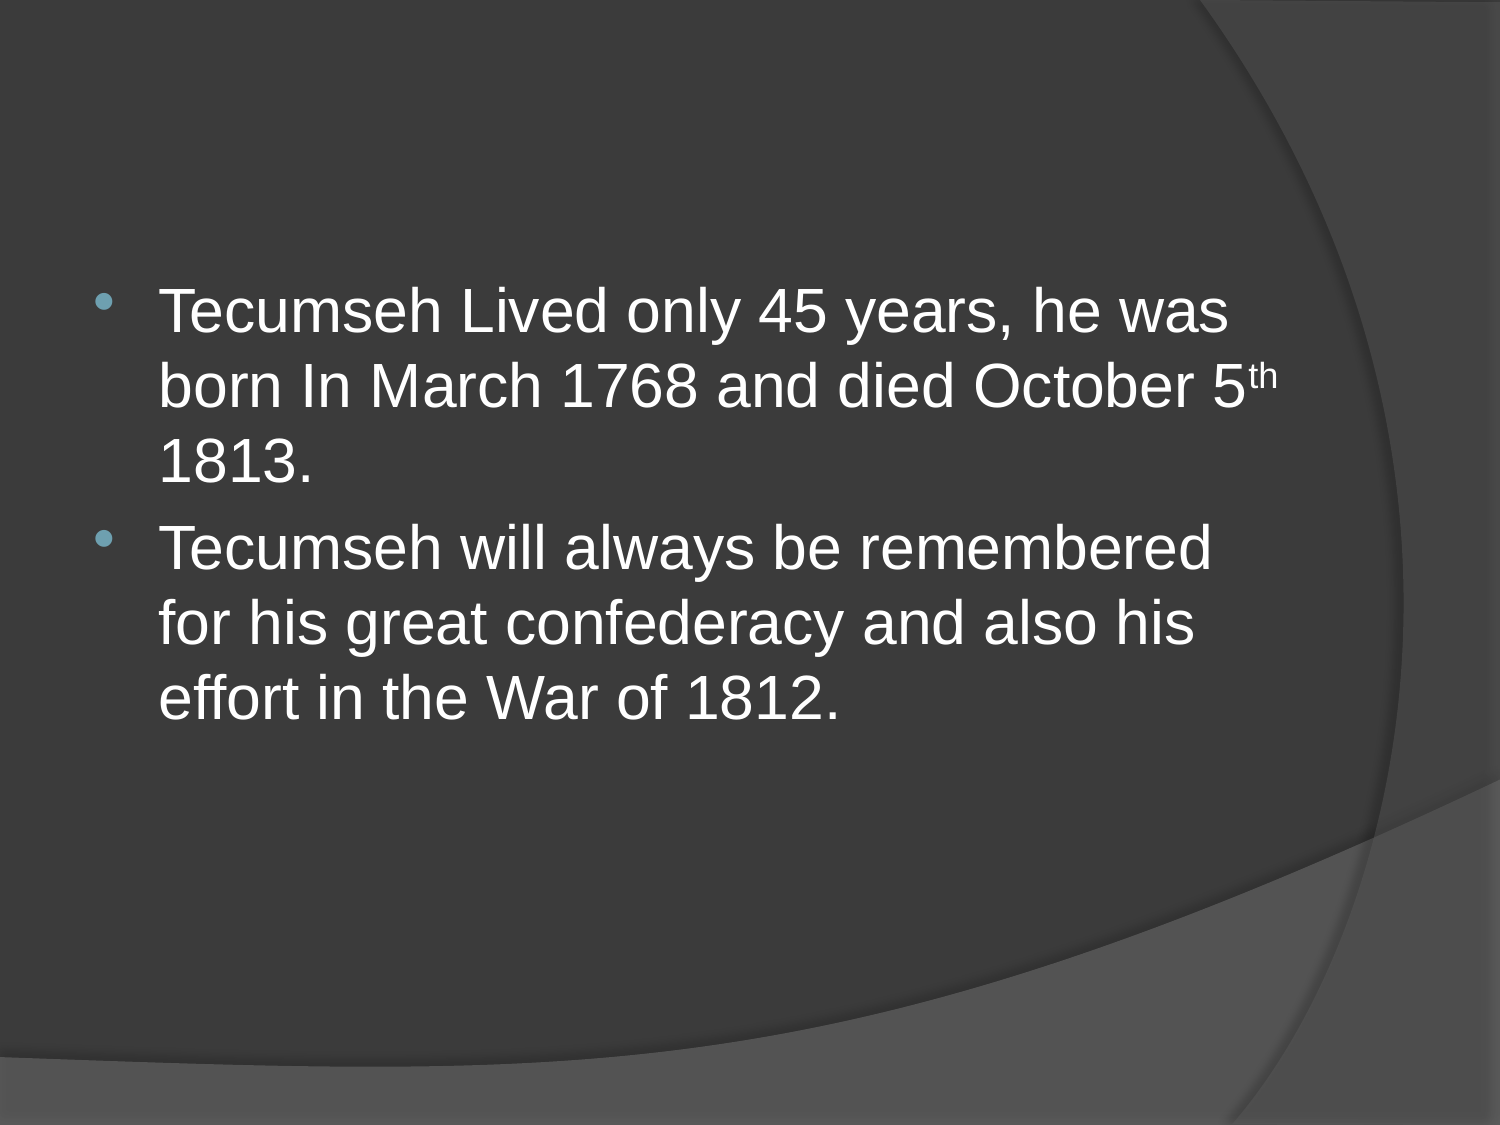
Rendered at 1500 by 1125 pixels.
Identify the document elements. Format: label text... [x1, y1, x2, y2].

list Tecumseh Lived only 45 years, he was born In March 1768 and died October 5th 1813. Tecumseh will always be remembered for his great confederacy and also his effort in the War of 1812. [75, 262, 1300, 1005]
